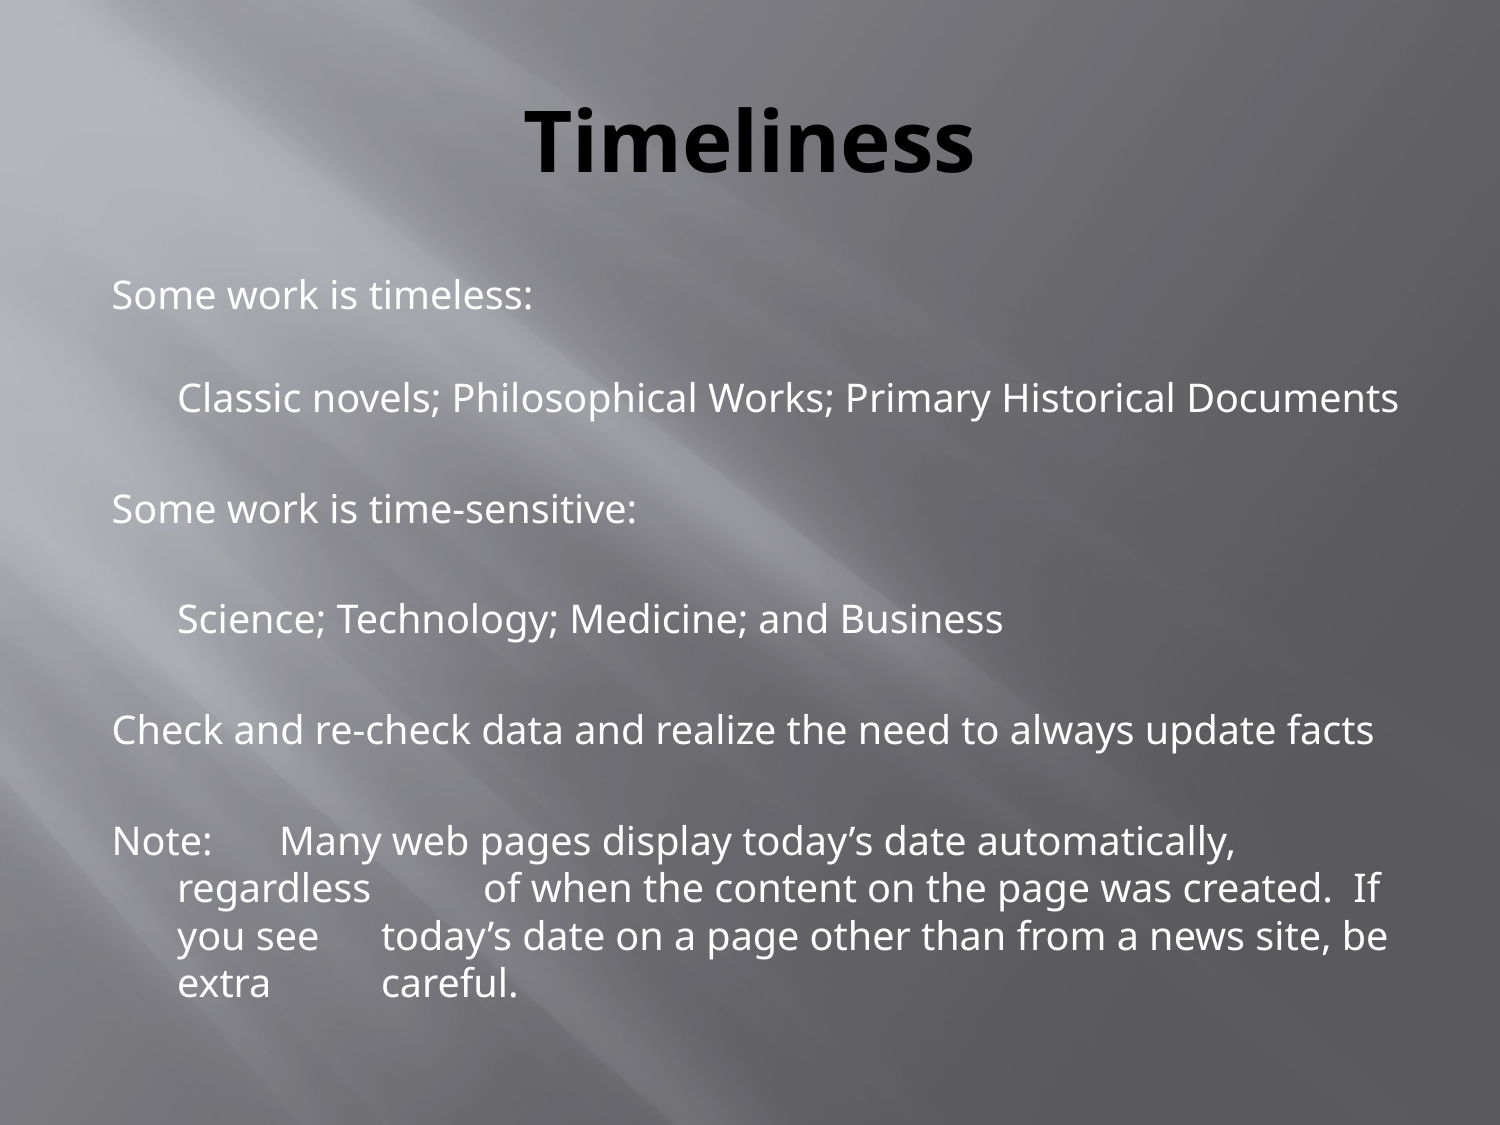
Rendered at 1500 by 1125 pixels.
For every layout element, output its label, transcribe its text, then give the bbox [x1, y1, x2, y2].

title Timeliness [75, 45, 1425, 233]
list Some work is timeless: Classic novels; Philosophical Works; Primary Historical Documents Some work is time-sensitive: Science; Technology; Medicine; and Business Check and re-check data and realize the need to always update facts Note: Many web pages display today’s date automatically, regardless of when the content on the page was created. If you see today’s date on a page other than from a news site, be extra careful. [75, 262, 1425, 1035]
